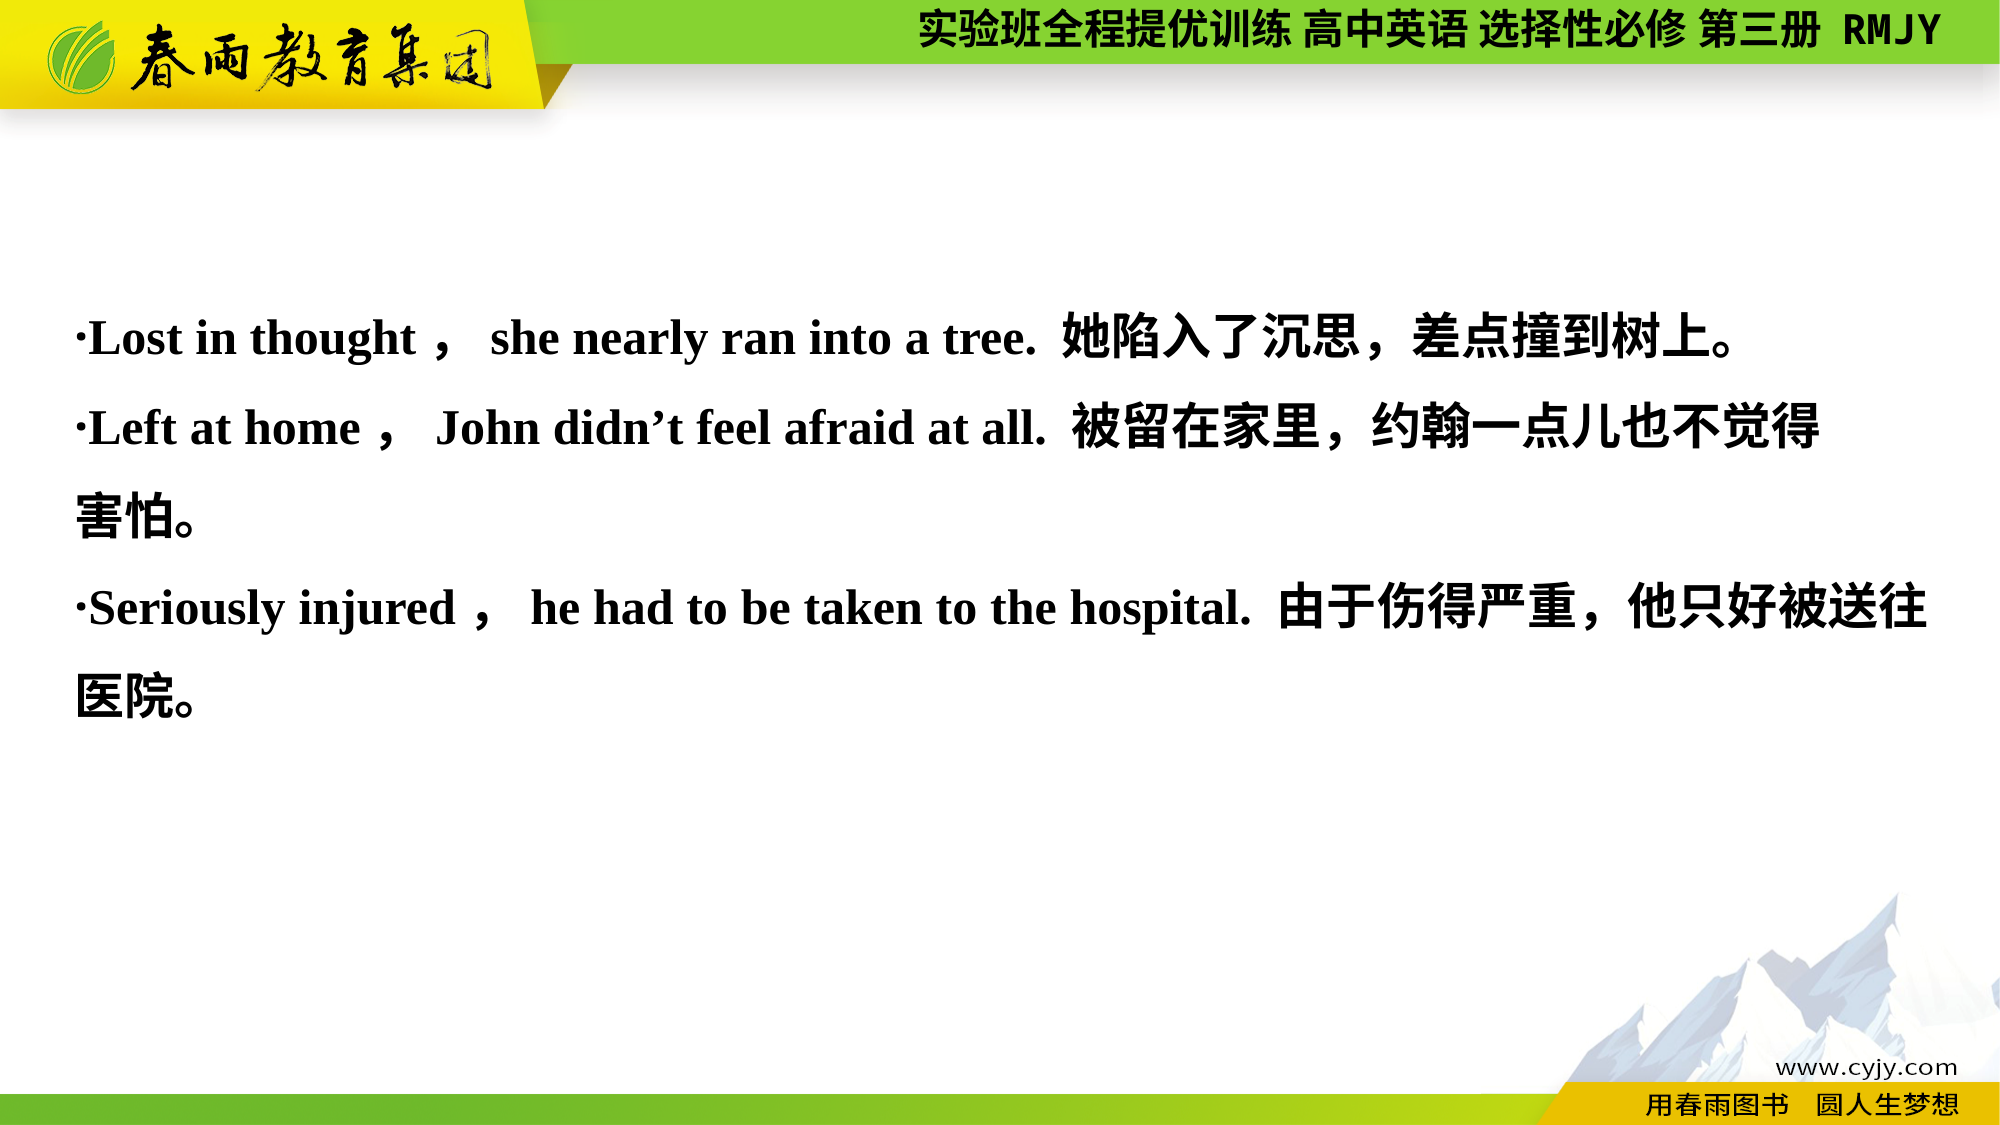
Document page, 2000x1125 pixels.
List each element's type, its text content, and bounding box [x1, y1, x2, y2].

list ·Lost in thought，she nearly ran into a tree. 她陷入了沉思，差点撞到树上。 ·Left at home，John didn’t feel afraid at all. 被留在家里，约翰一点儿也不觉得 害怕。 ·Seriously injured，he had to be taken to the hospital. 由于伤得严重，他只好被送往医院。 [59, 267, 1944, 737]
picture [0, 0, 2000, 1125]
